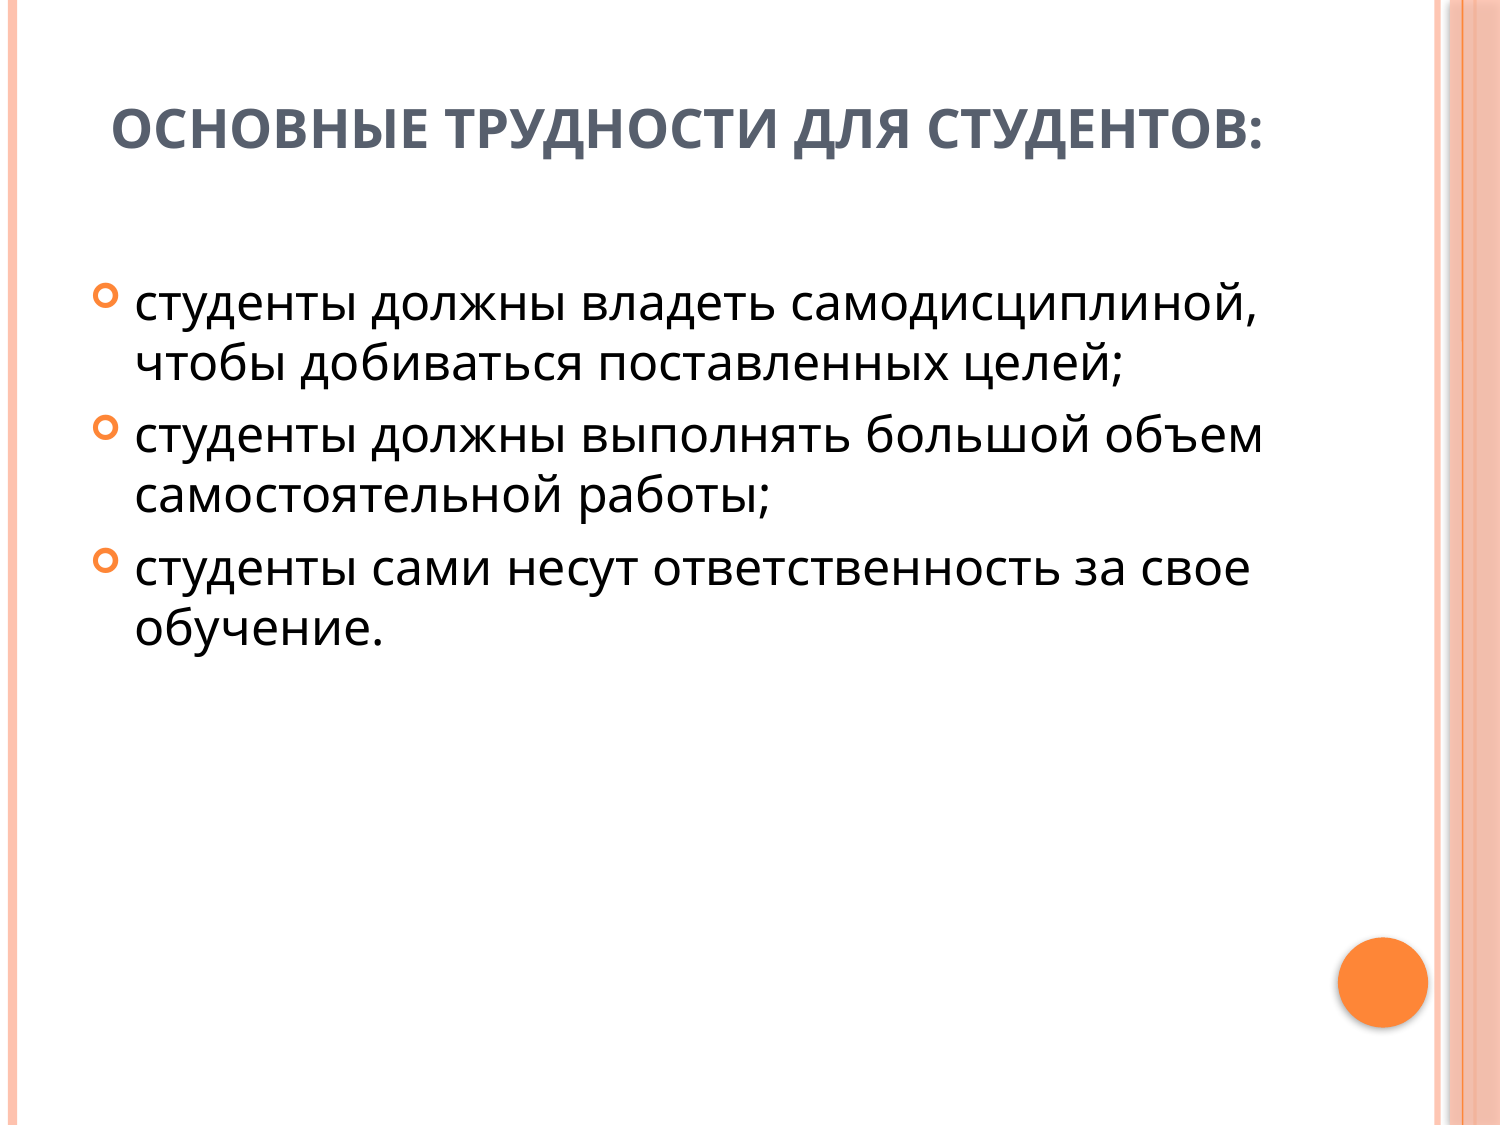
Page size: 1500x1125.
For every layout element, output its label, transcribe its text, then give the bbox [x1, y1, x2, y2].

title Основные трудности для студентов: [75, 45, 1300, 233]
list студенты должны владеть самодисциплиной, чтобы добиваться поставленных целей; студенты должны выполнять большой объем самостоятельной работы; студенты сами несут ответственность за свое обучение. [74, 262, 1301, 1063]
